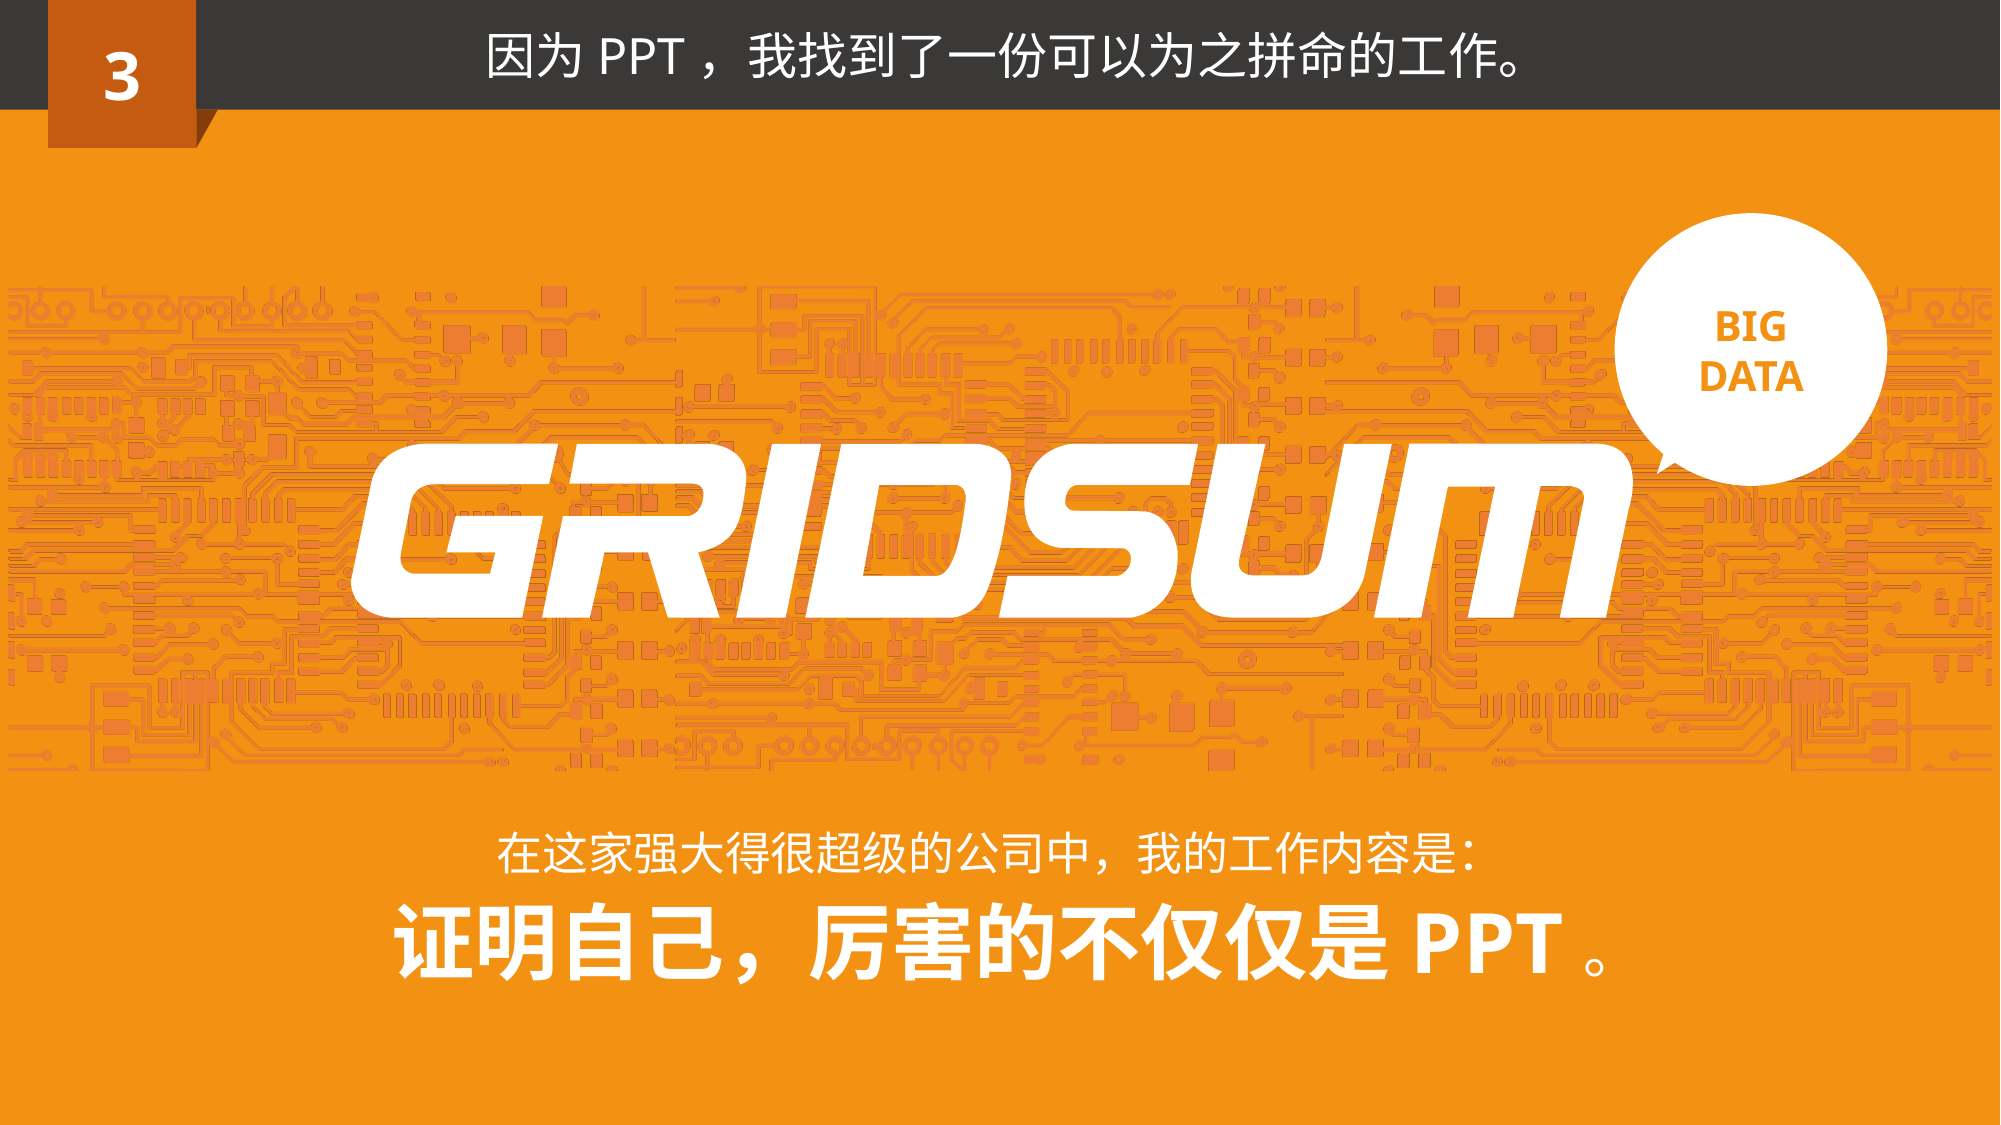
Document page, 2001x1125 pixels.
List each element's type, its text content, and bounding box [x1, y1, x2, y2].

text_box [195, 108, 220, 149]
text_box [197, 0, 2000, 111]
text_box 3 [47, 0, 197, 149]
picture [8, 286, 1992, 771]
text_box [0, 0, 47, 111]
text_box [1614, 213, 1888, 486]
text_box 证明自己，厉害的不仅仅是PPT。 [377, 909, 1657, 998]
text_box 在这家强大得很超级的公司中，我的工作内容是： [481, 816, 1519, 887]
text_box 因为PPT，我找到了一份可以为之拼命的工作。 [470, 17, 1563, 92]
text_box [349, 440, 1651, 618]
